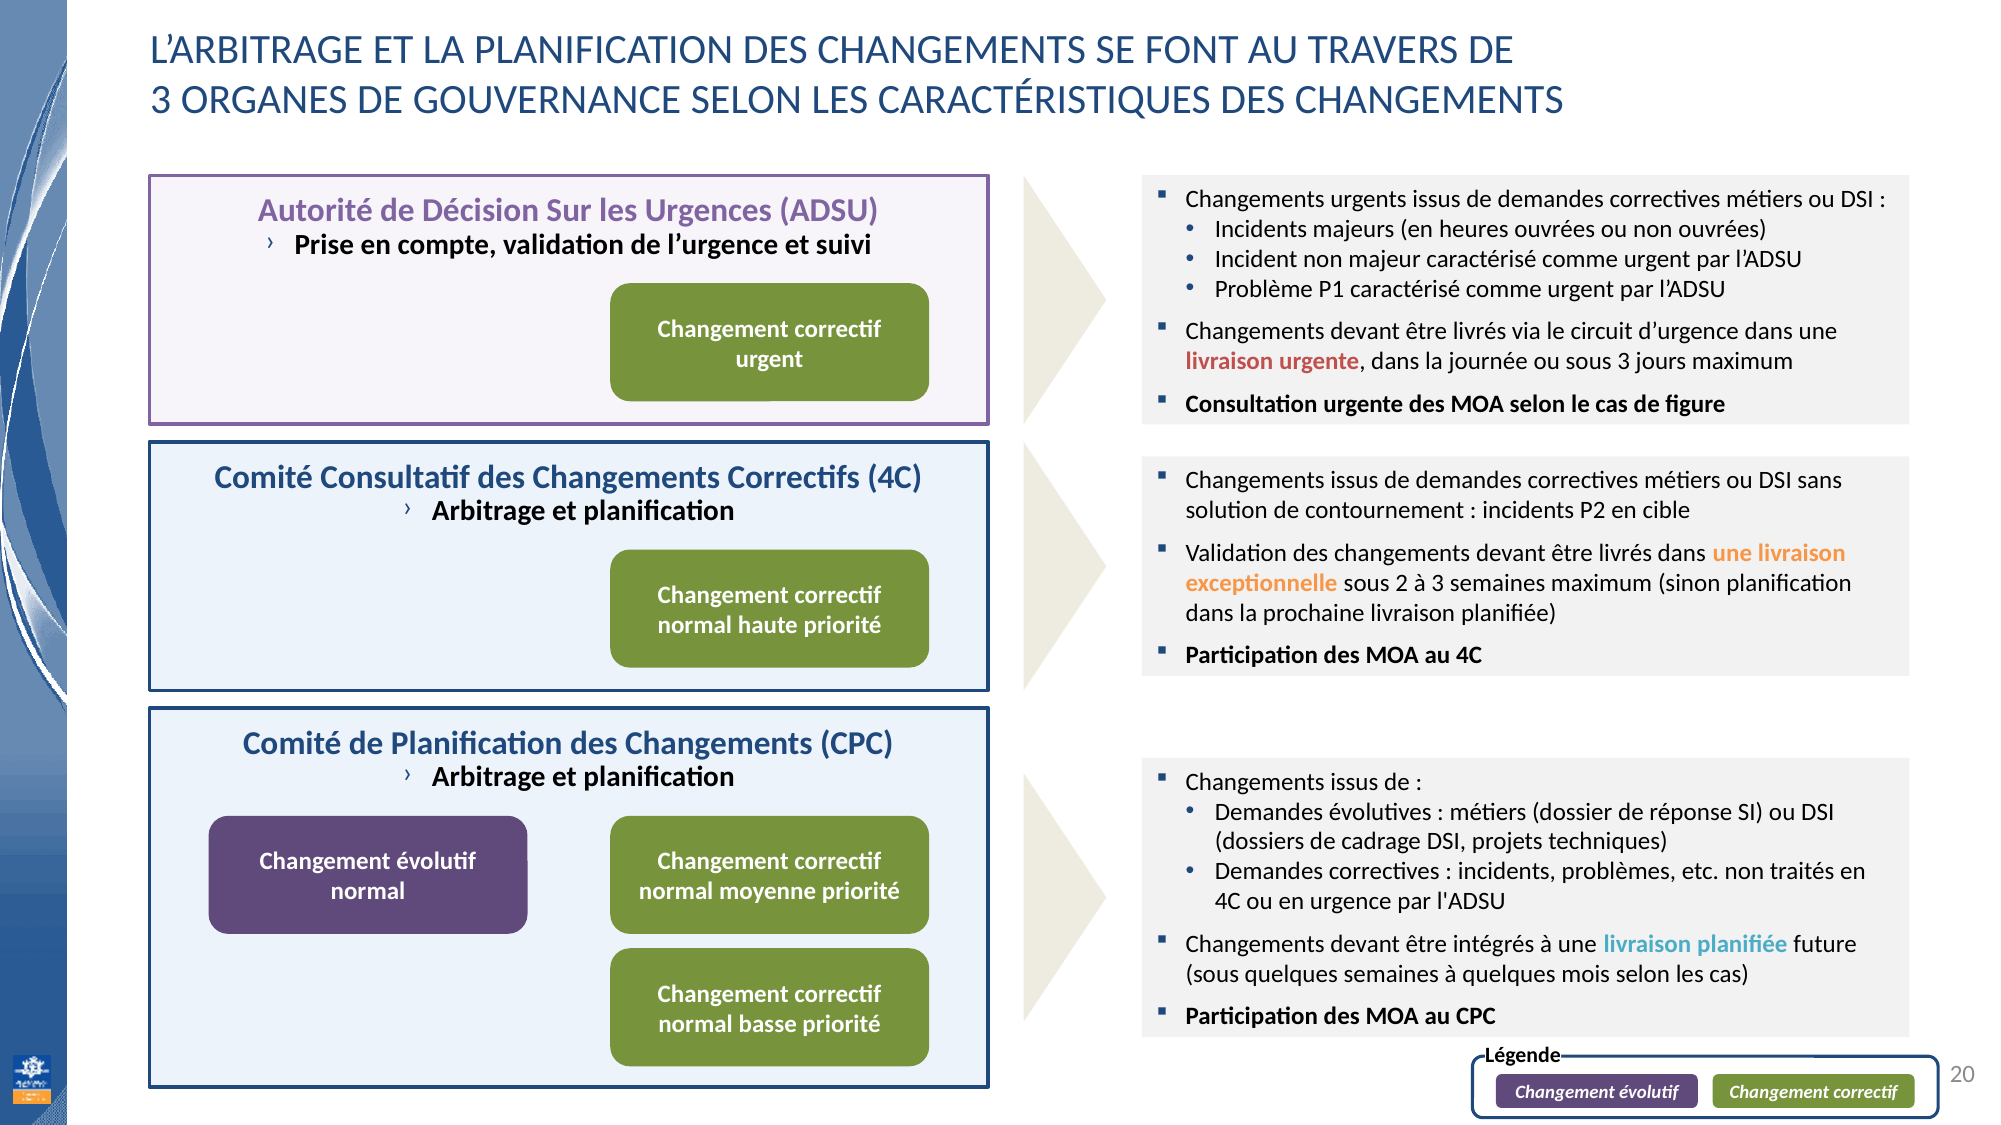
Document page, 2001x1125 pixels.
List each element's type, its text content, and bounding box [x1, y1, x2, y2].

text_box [1472, 1040, 1939, 1118]
slide_number 20 [1942, 1042, 1991, 1103]
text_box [149, 441, 1910, 691]
picture [13, 1055, 51, 1104]
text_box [149, 173, 1910, 427]
title L’arbitrage et la planification des changements se font au travers de 3 organes de gouvernance selon les caractéristiques des changements [135, 19, 1898, 126]
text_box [149, 707, 1910, 1088]
